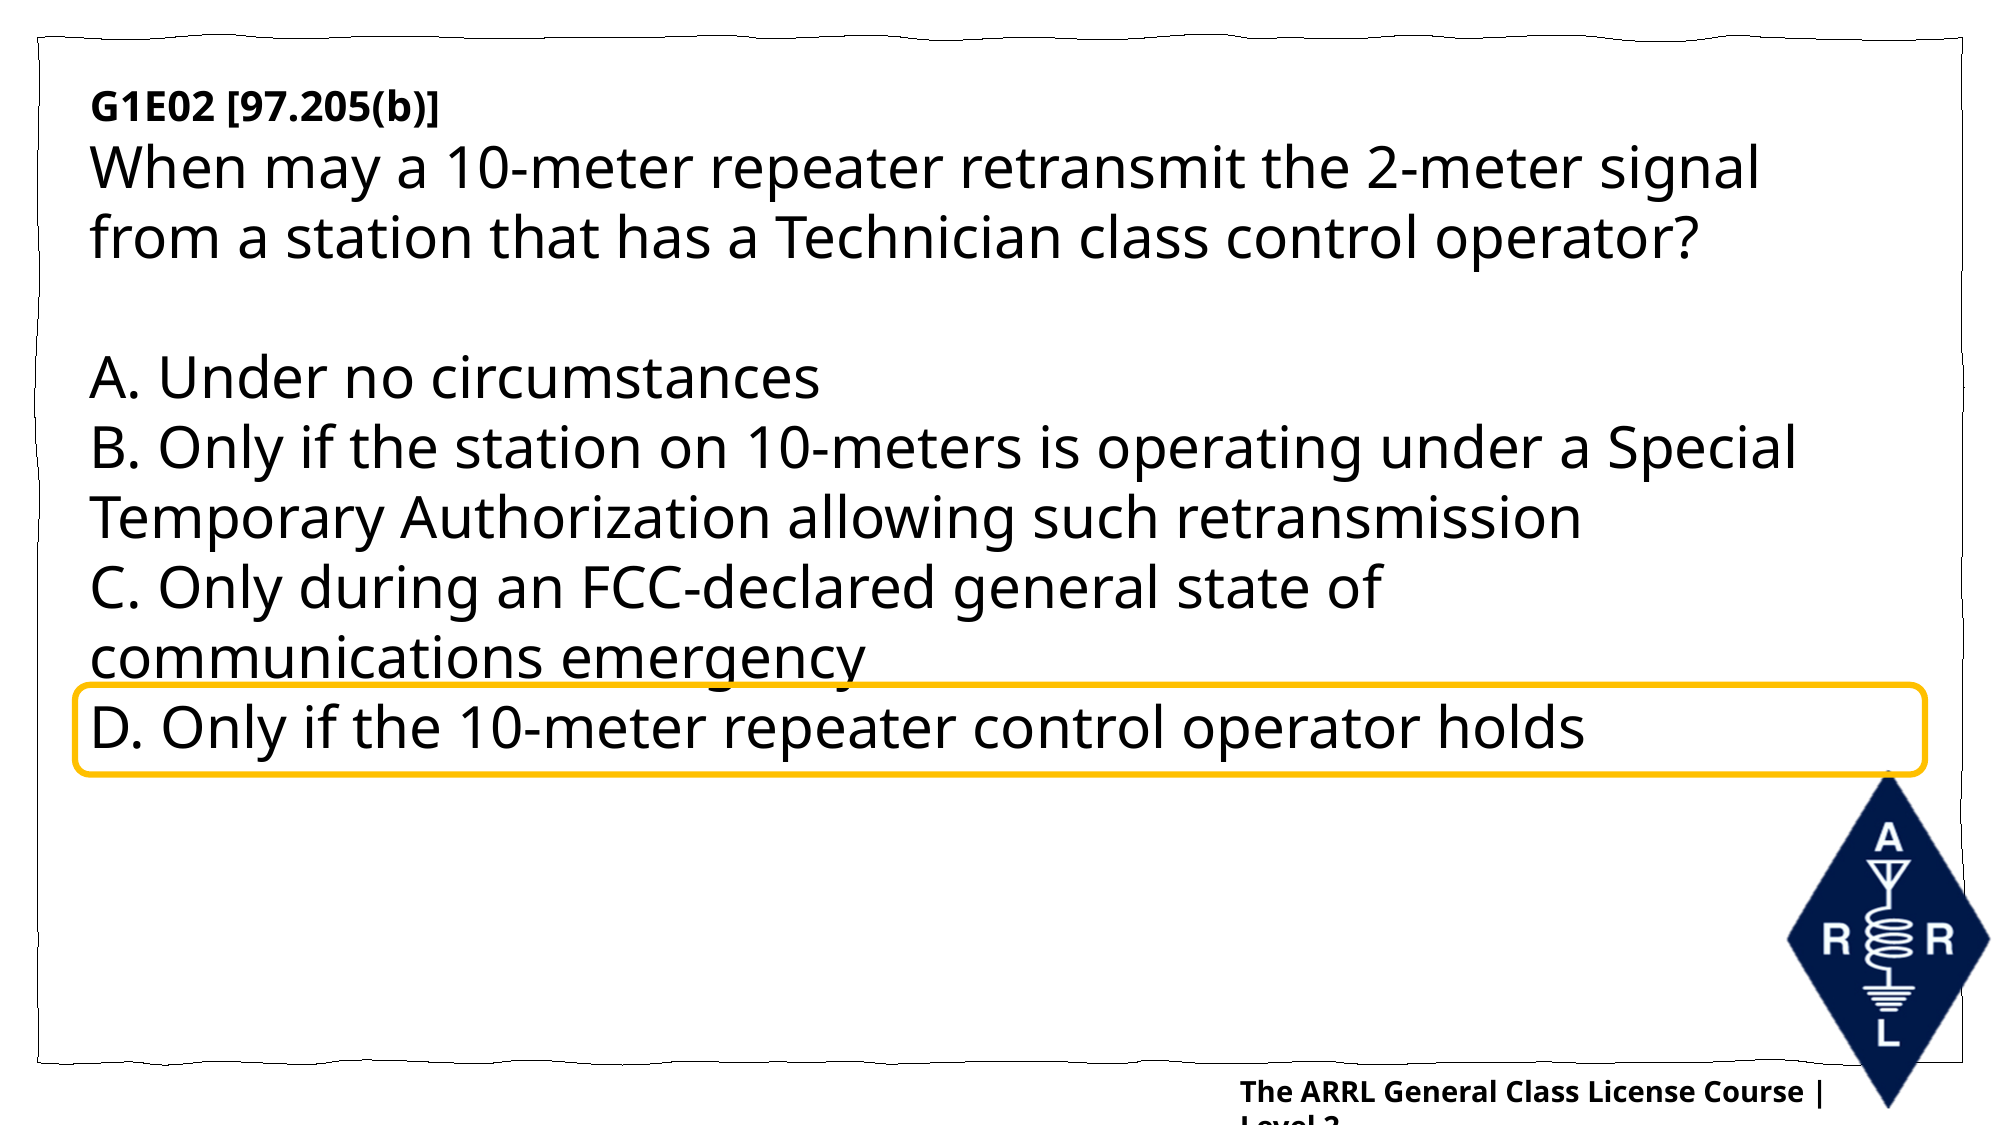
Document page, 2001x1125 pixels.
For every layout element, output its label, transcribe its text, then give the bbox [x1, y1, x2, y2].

text_box G1E02 [97.205(b)] When may a 10-meter repeater retransmit the 2-meter signal from a station that has a Technician class control operator? A. Under no circumstances B. Only if the station on 10-meters is operating under a Special Temporary Authorization allowing such retransmission C. Only during an FCC-declared general state of communications emergency D. Only if the 10-meter repeater control operator holds [75, 72, 1850, 692]
text_box [73, 683, 1927, 776]
picture [1773, 752, 1999, 1125]
